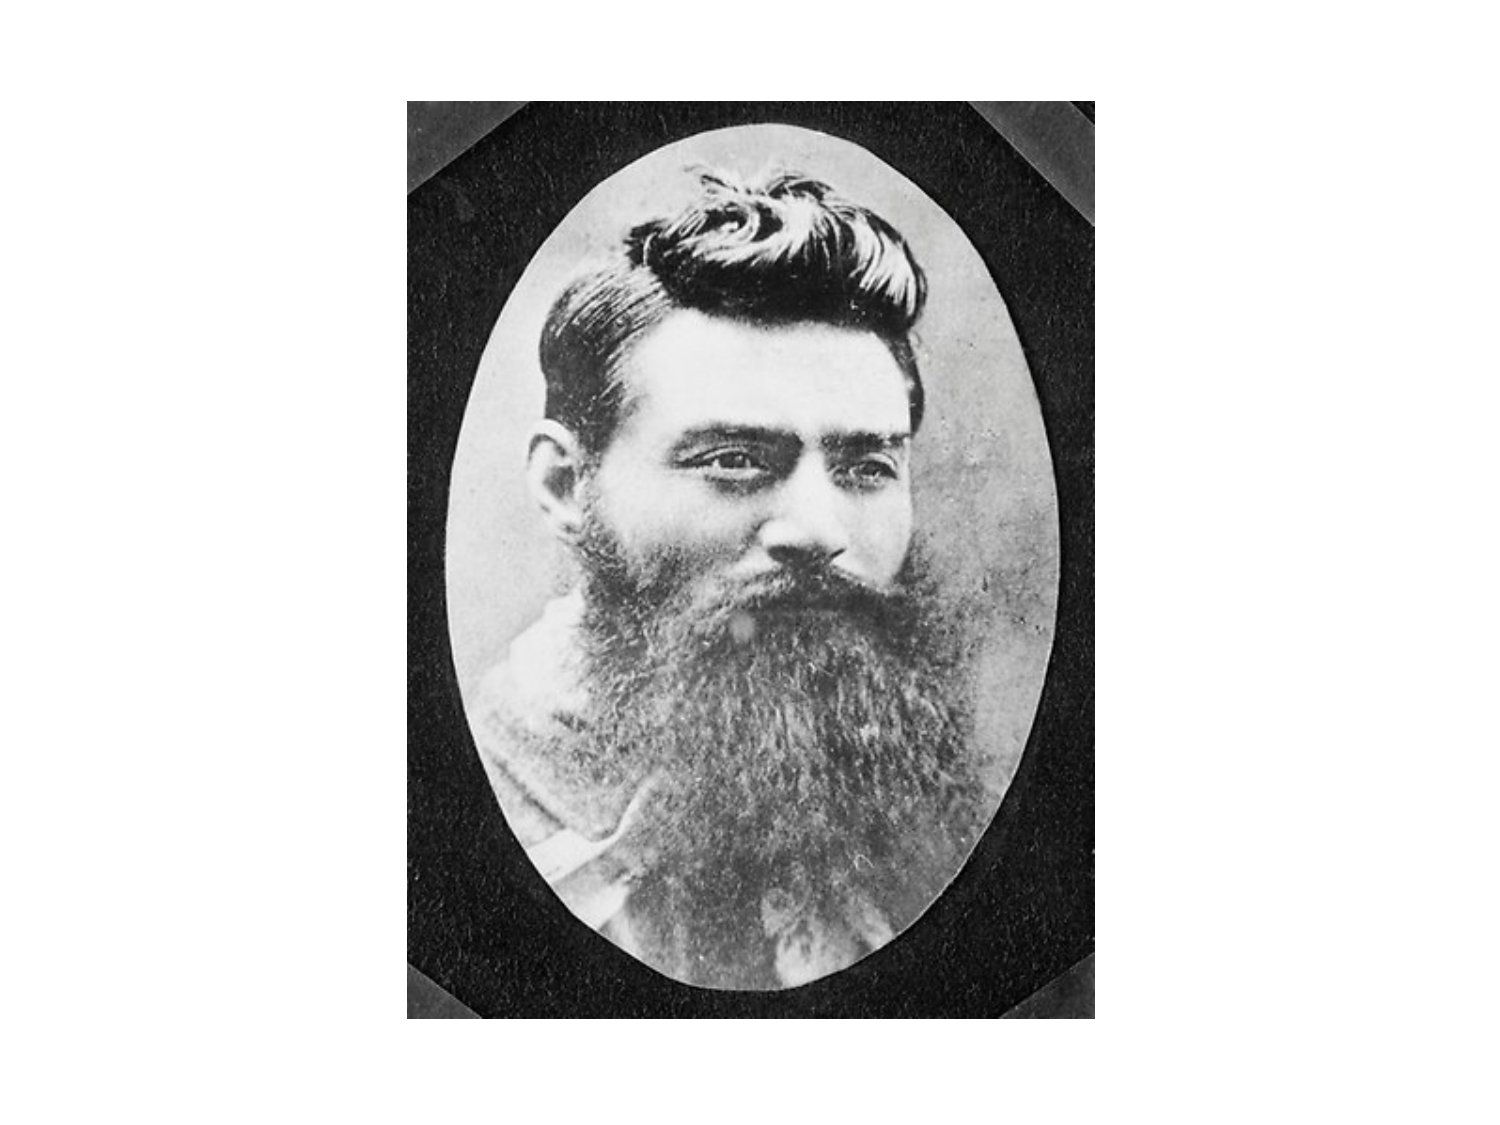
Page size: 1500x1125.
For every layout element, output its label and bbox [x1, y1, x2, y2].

picture [407, 101, 1096, 1019]
